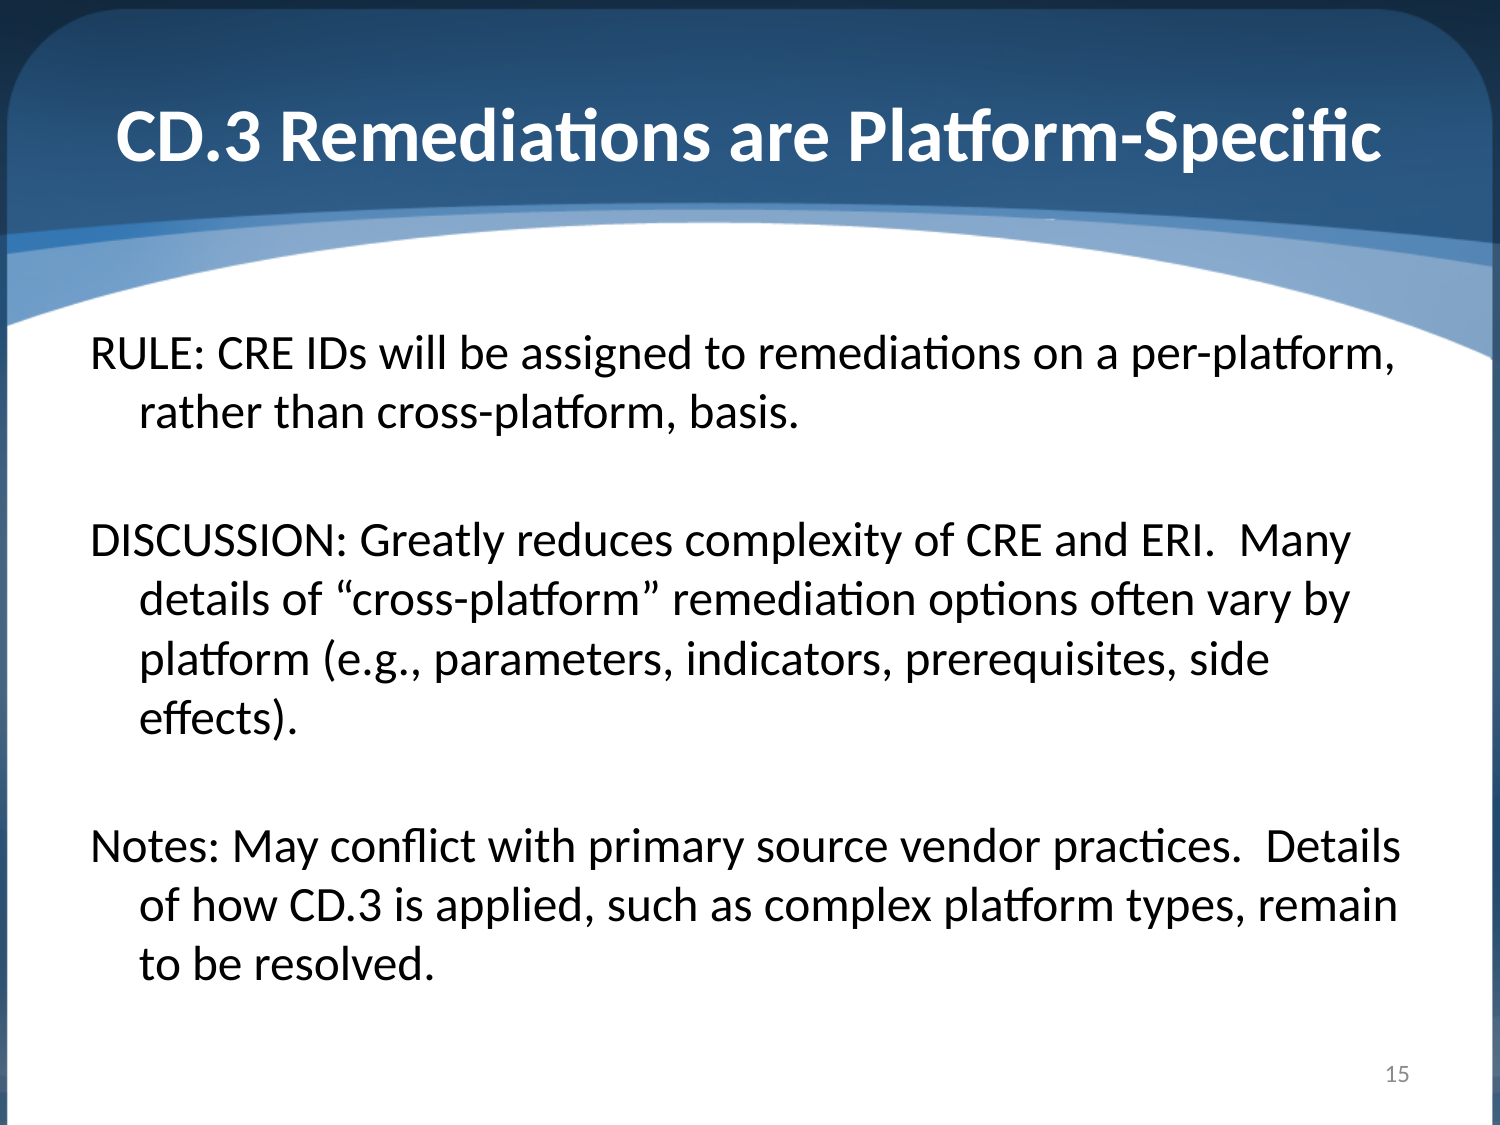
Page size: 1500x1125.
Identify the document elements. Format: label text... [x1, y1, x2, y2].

title CD.3 Remediations are Platform-Specific [75, 37, 1425, 225]
list RULE: CRE IDs will be assigned to remediations on a per-platform, rather than cross-platform, basis. DISCUSSION: Greatly reduces complexity of CRE and ERI. Many details of “cross-platform” remediation options often vary by platform (e.g., parameters, indicators, prerequisites, side effects). Notes: May conflict with primary source vendor practices. Details of how CD.3 is applied, such as complex platform types, remain to be resolved. [74, 312, 1426, 1006]
slide_number 15 [1074, 1042, 1425, 1103]
picture [0, 0, 1500, 1125]
